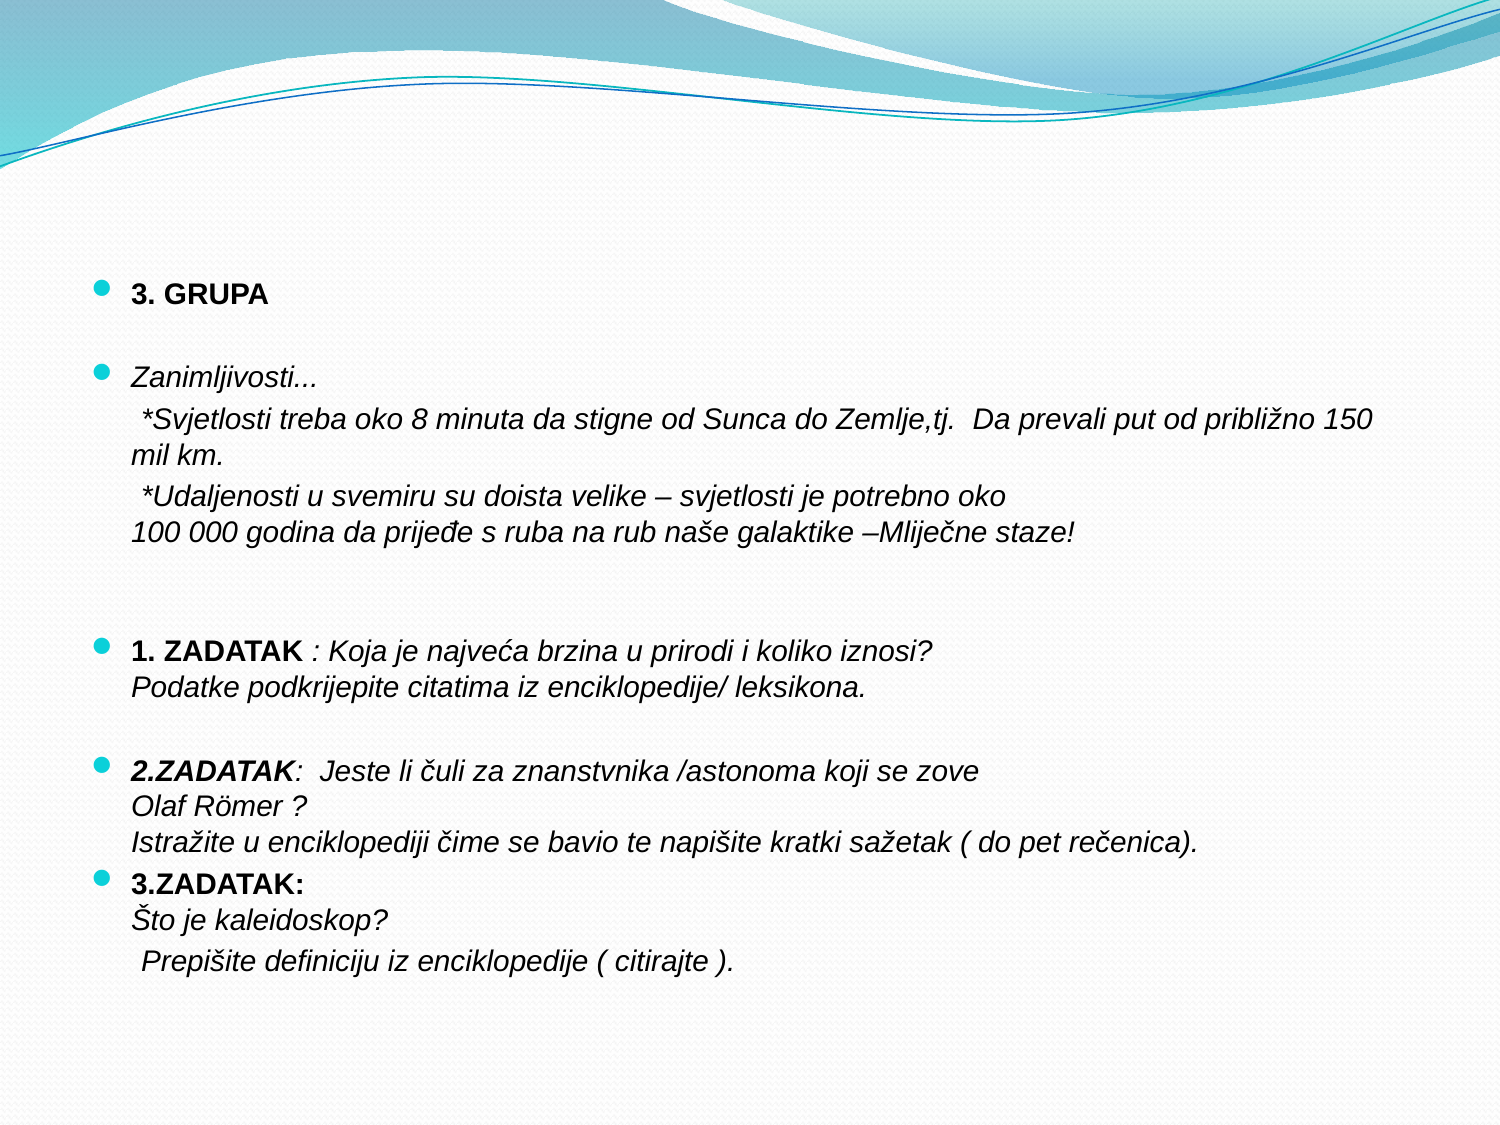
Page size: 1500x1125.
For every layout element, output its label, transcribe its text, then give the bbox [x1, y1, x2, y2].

list 3. GRUPA Zanimljivosti... *Svjetlosti treba oko 8 minuta da stigne od Sunca do Zemlje,tj. Da prevali put od približno 150 mil km. *Udaljenosti u svemiru su doista velike – svjetlosti je potrebno oko 100 000 godina da prijeđe s ruba na rub naše galaktike –Mliječne staze! 1. ZADATAK : Koja je najveća brzina u prirodi i koliko iznosi? Podatke podkrijepite citatima iz enciklopedije/ leksikona. 2.ZADATAK: Jeste li čuli za znanstvnika /astonoma koji se zove Olaf Römer ? Istražite u enciklopediji čime se bavio te napišite kratki sažetak ( do pet rečenica). 3.ZADATAK: Što je kaleidoskop? Prepišite definiciju iz enciklopedije ( citirajte ). [76, 267, 1427, 988]
